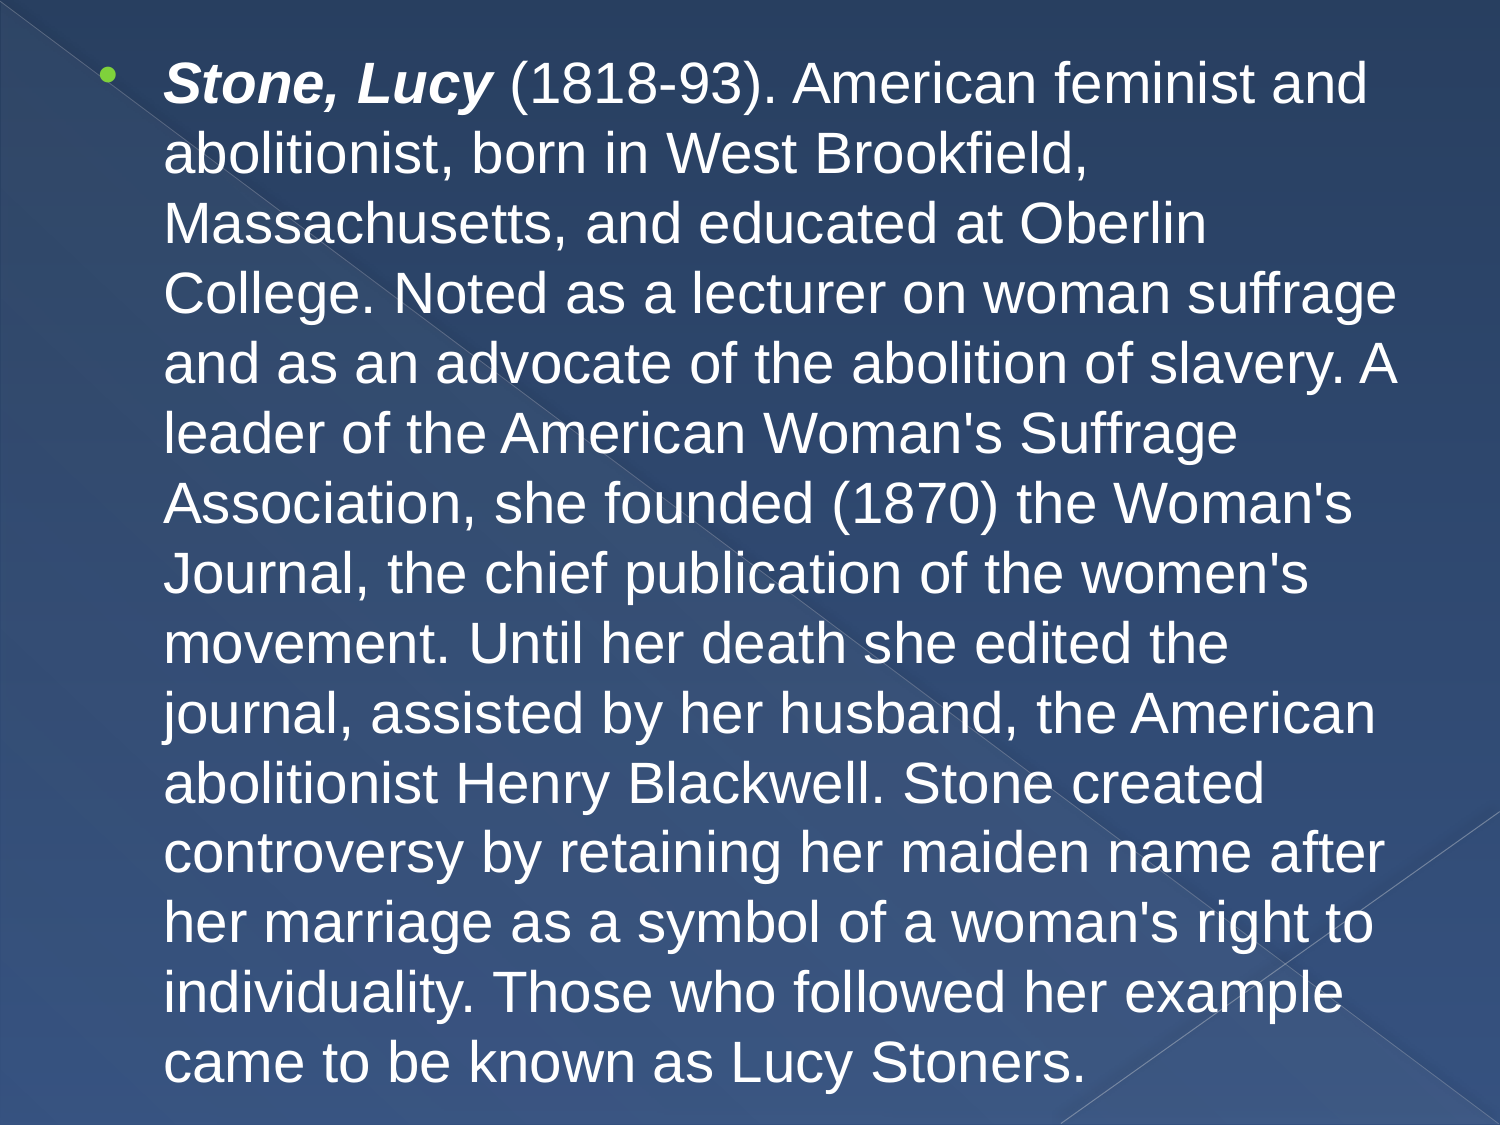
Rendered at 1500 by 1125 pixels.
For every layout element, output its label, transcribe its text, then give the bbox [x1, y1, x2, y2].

list Stone, Lucy (1818-93). American feminist and abolitionist, born in West Brookfield, Massachusetts, and educated at Oberlin College. Noted as a lecturer on woman suffrage and as an advocate of the abolition of slavery. A leader of the American Woman's Suffrage Association, she founded (1870) the Woman's Journal, the chief publication of the women's movement. Until her death she edited the journal, assisted by her husband, the American abolitionist Henry Blackwell. Stone created controversy by retaining her maiden name after her marriage as a symbol of a woman's right to individuality. Those who followed her example came to be known as Lucy Stoners. [75, 37, 1438, 1100]
